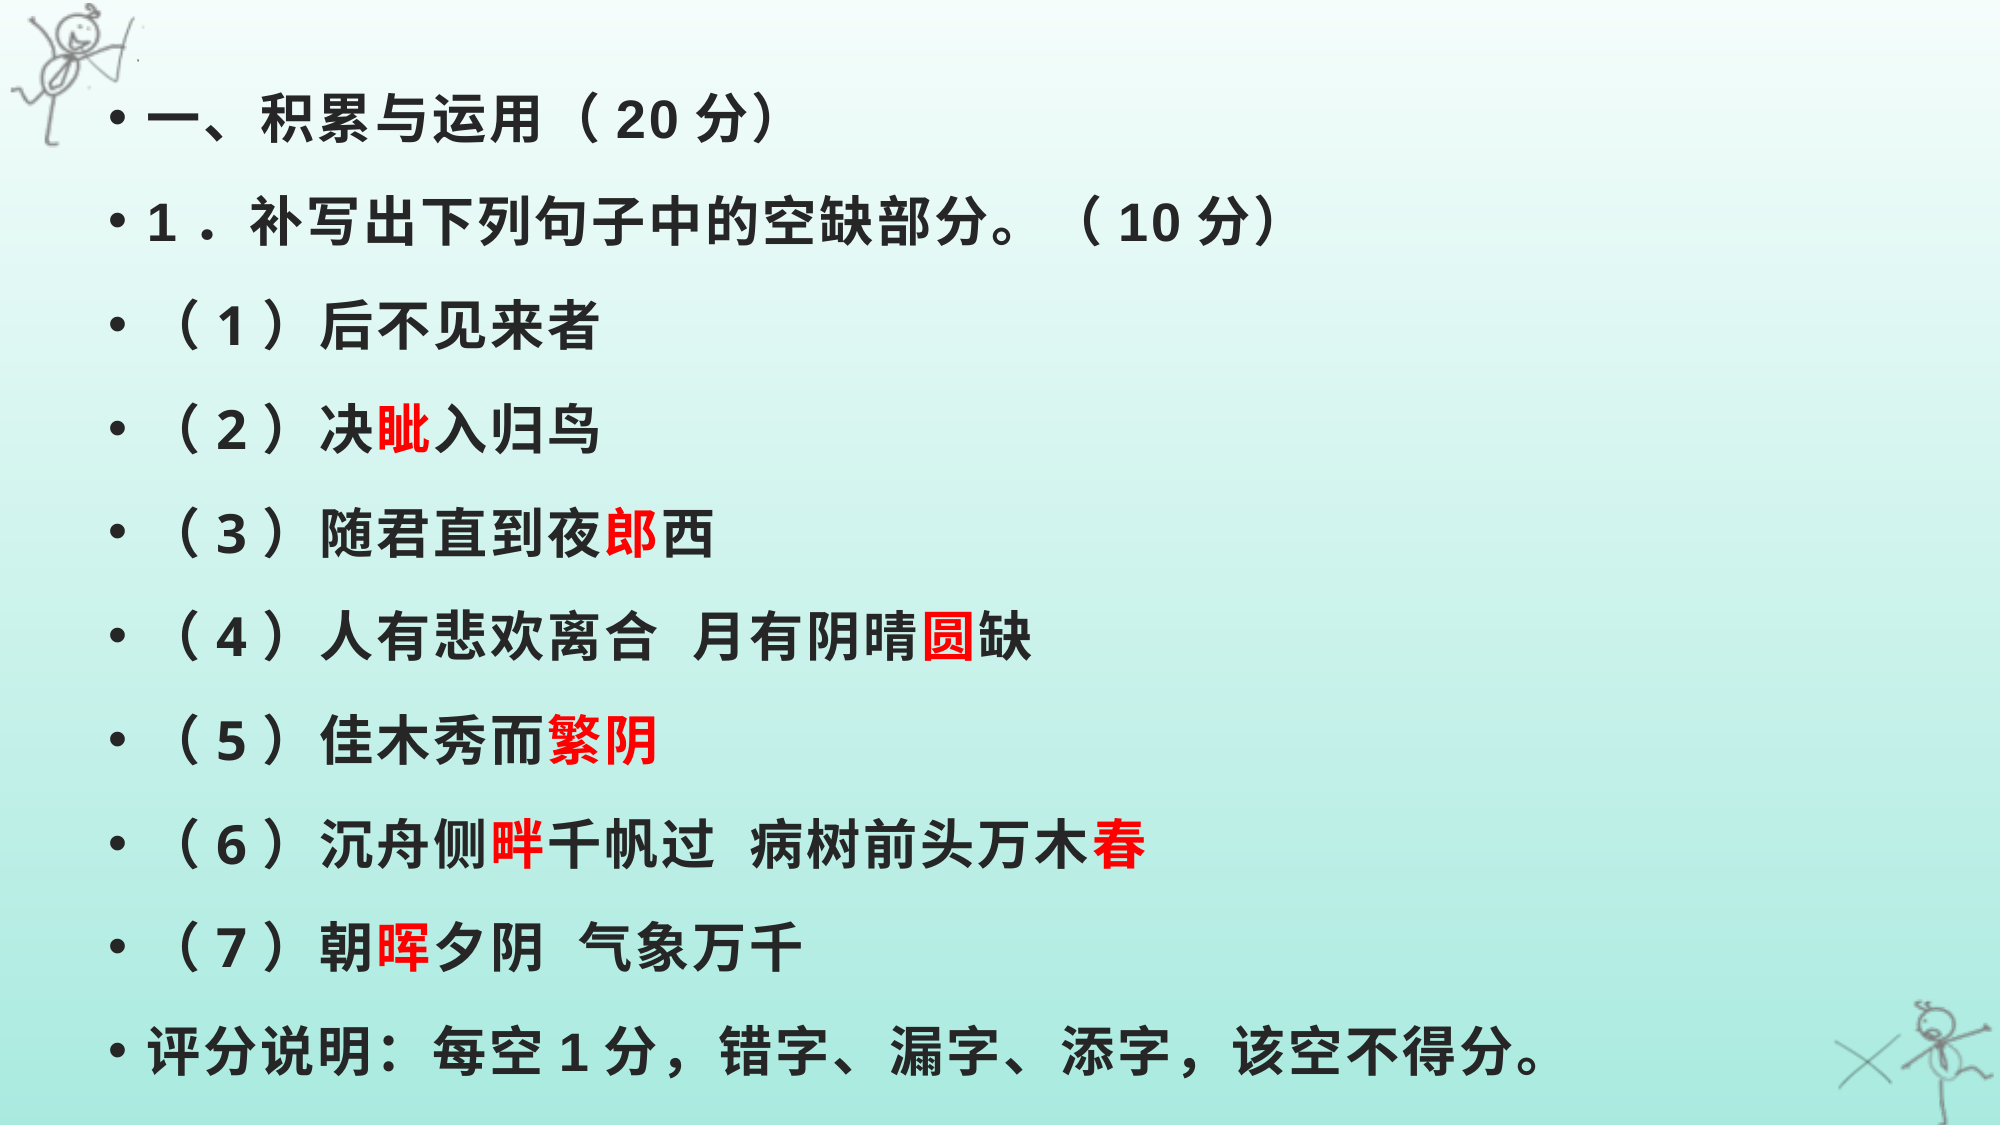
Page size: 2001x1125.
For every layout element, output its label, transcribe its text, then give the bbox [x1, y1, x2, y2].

list 一、积累与运用（20分） 1．补写出下列句子中的空缺部分。（10分） （1）后不见来者 （2）决眦入归鸟 （3）随君直到夜郎西 （4）人有悲欢离合 月有阴晴圆缺 （5）佳木秀而繁阴 （6）沉舟侧畔千帆过 病树前头万木春 （7）朝晖夕阴 气象万千 评分说明：每空1分，错字、漏字、添字，该空不得分。 [93, 56, 1891, 1093]
picture [10, 3, 1994, 1125]
